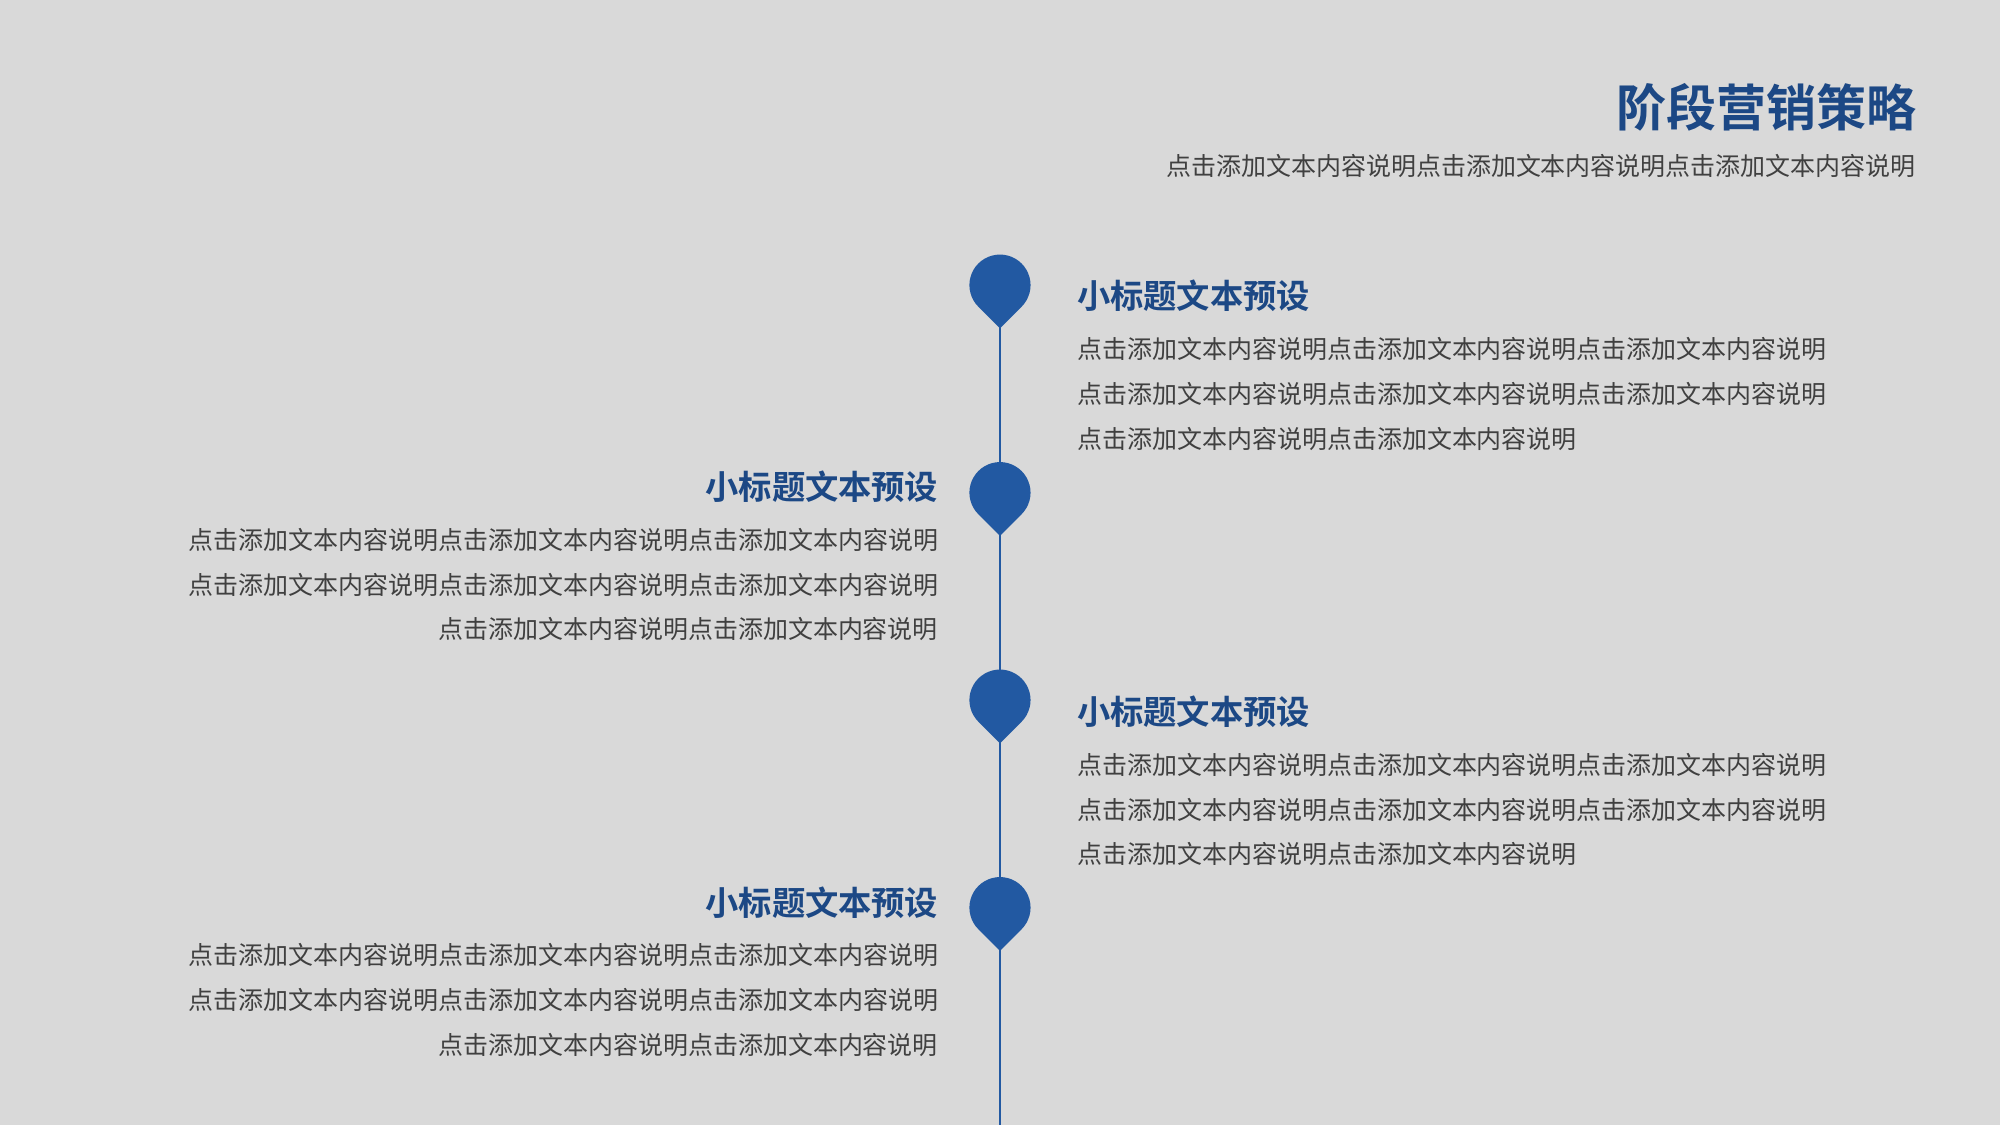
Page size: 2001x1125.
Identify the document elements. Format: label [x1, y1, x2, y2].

text_box [162, 248, 1854, 1125]
text_box [1064, 69, 1932, 184]
